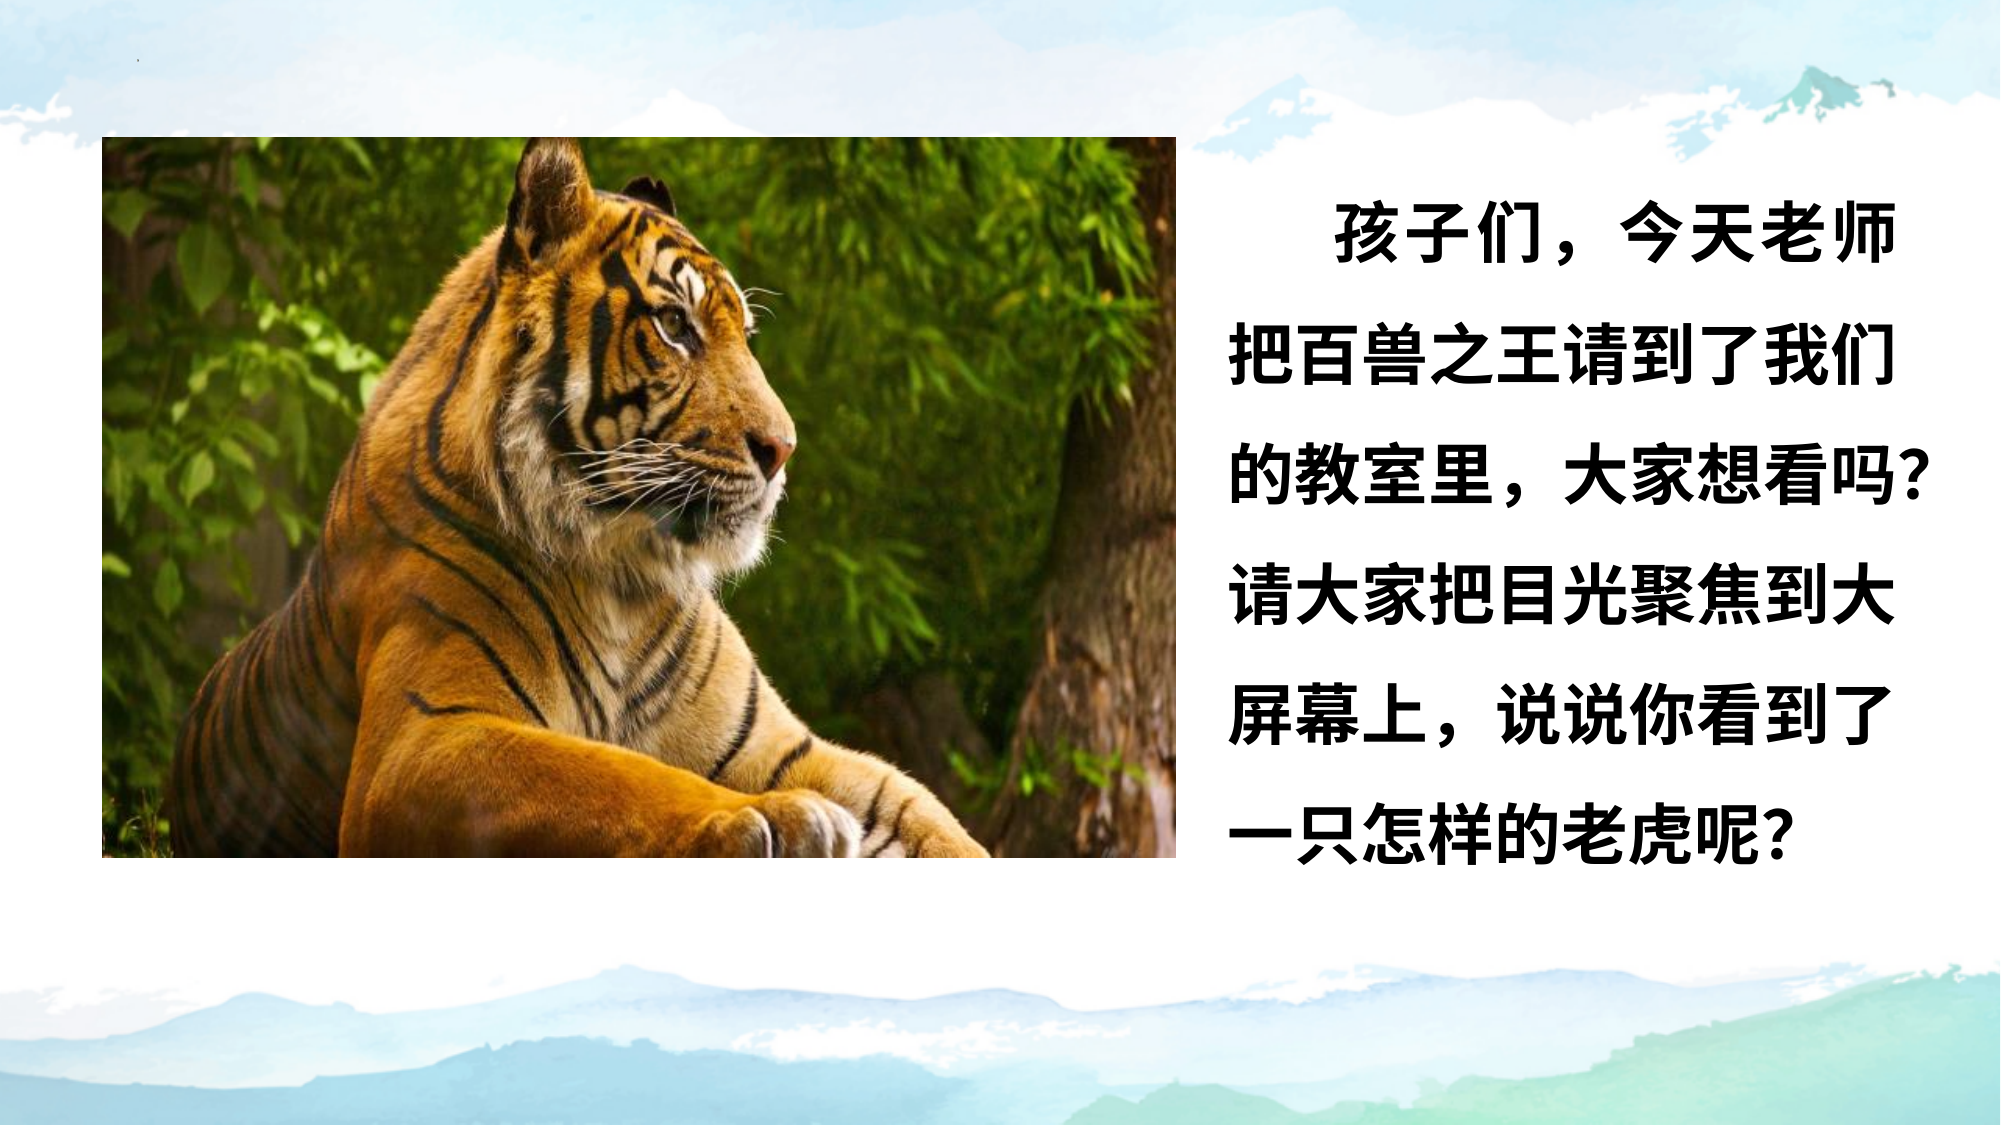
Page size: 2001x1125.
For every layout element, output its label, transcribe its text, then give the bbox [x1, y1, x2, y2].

picture [0, 0, 2001, 1125]
text_box 孩子们，今天老师把百兽之王请到了我们的教室里，大家想看吗？请大家把目光聚焦到大屏幕上，说说你看到了一只怎样的老虎呢？ [1212, 125, 1914, 880]
